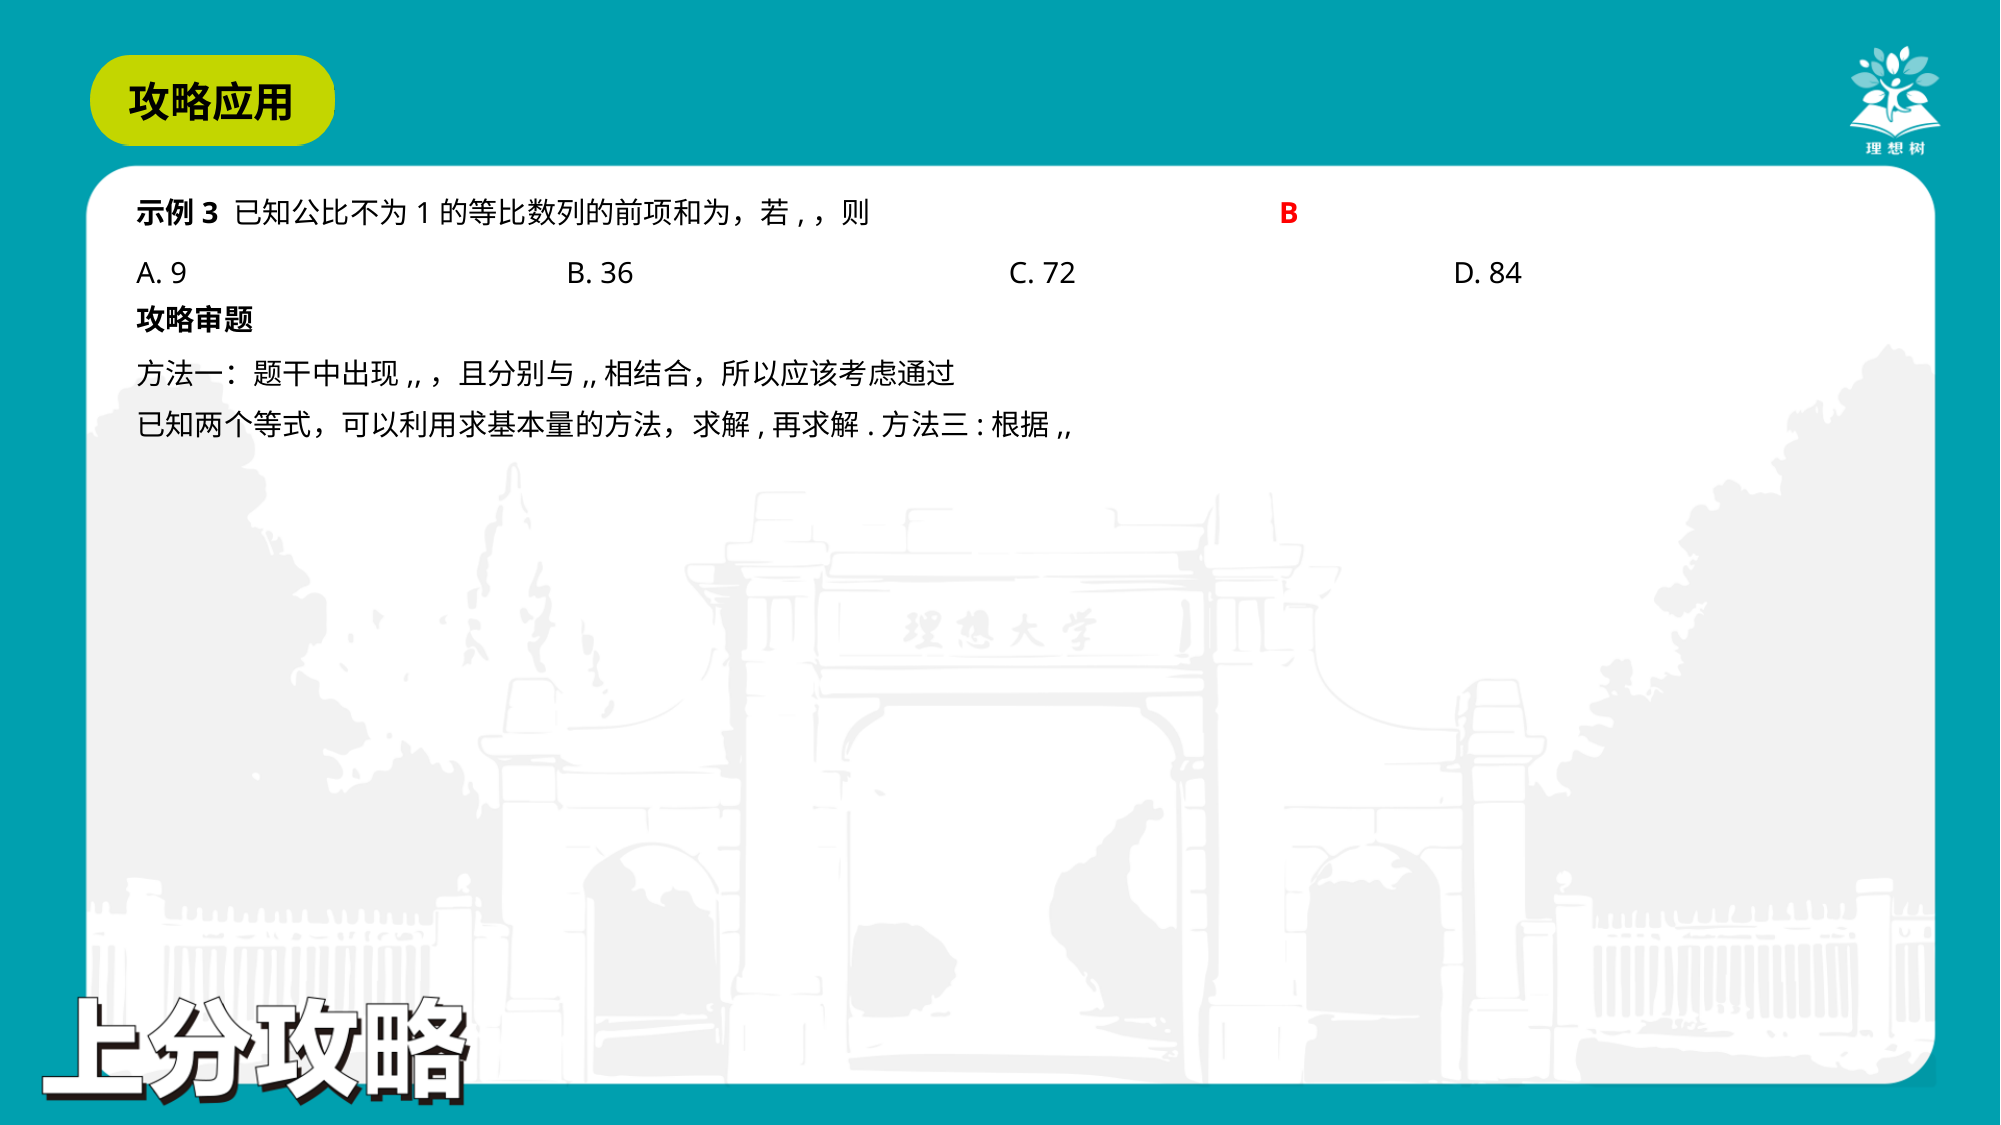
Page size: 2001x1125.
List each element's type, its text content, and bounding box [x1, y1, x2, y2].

text_box B [1271, 176, 1307, 223]
picture [0, 0, 2000, 1125]
text_box A. 9 B. 36 C. 72 D. 84 [136, 224, 1865, 283]
